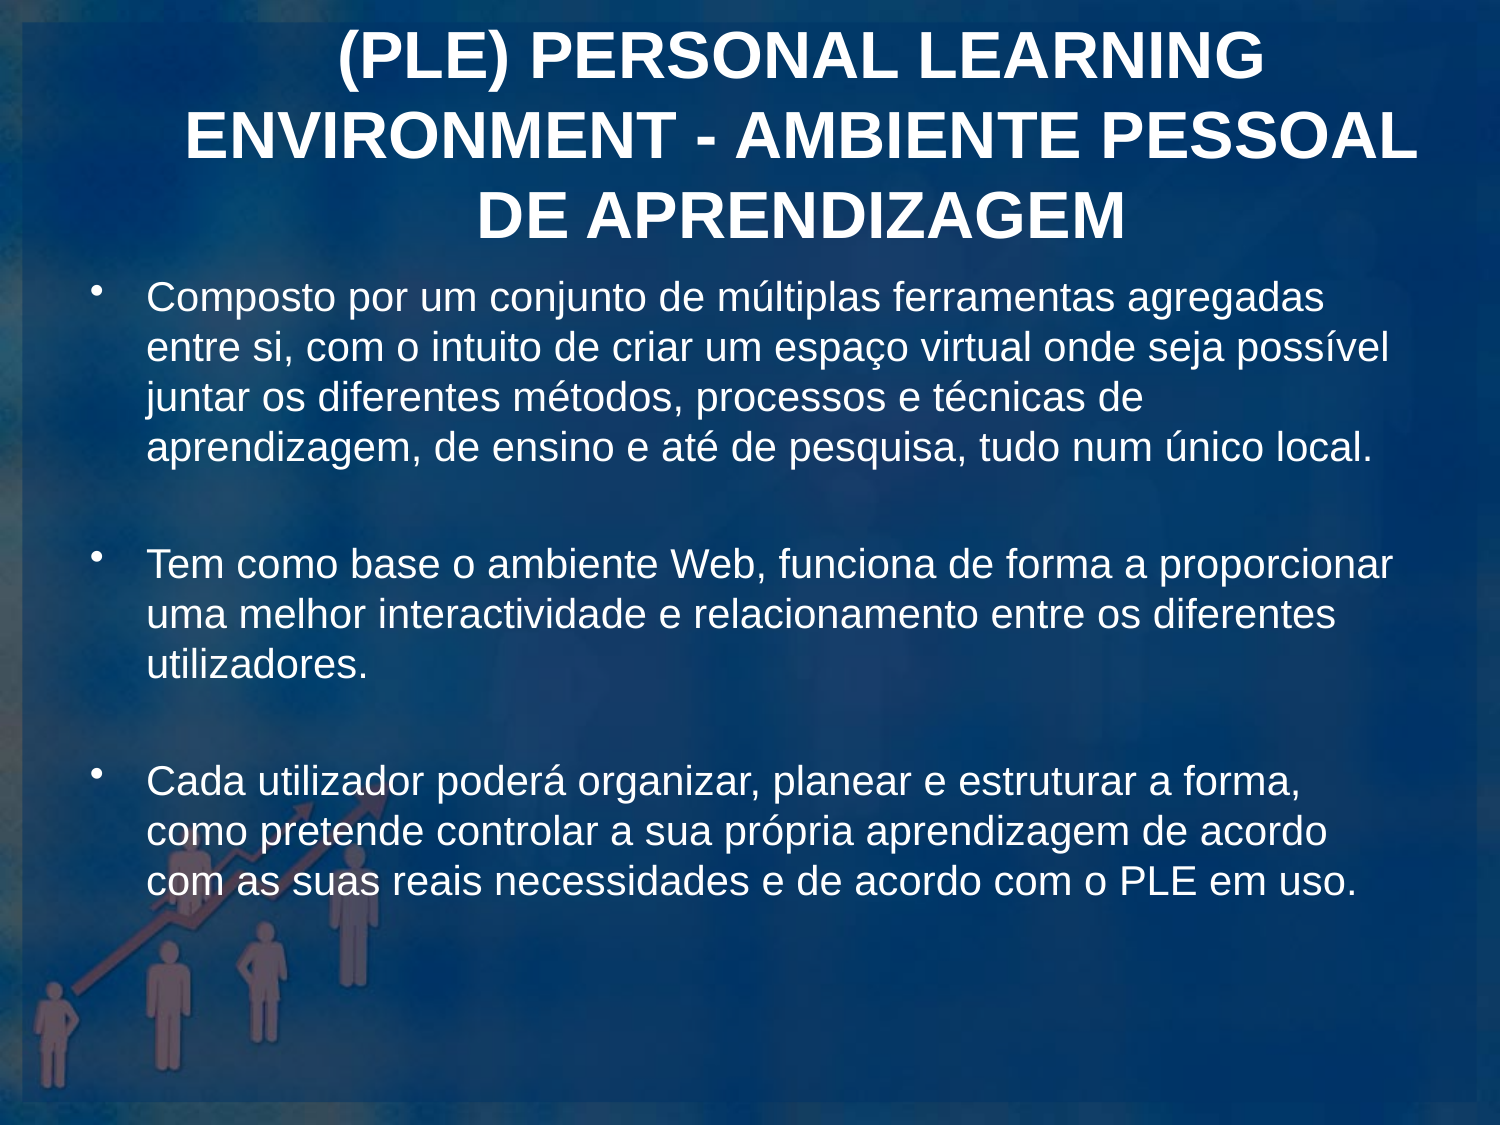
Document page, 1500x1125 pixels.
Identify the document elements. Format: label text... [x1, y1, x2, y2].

list Composto por um conjunto de múltiplas ferramentas agregadas entre si, com o intuito de criar um espaço virtual onde seja possível juntar os diferentes métodos, processos e técnicas de aprendizagem, de ensino e até de pesquisa, tudo num único local. Tem como base o ambiente Web, funciona de forma a proporcionar uma melhor interactividade e relacionamento entre os diferentes utilizadores. Cada utilizador poderá organizar, planear e estruturar a forma, como pretende controlar a sua própria aprendizagem de acordo com as suas reais necessidades e de acordo com o PLE em uso. [74, 262, 1425, 1006]
picture [0, 0, 1500, 1125]
title (PLE) Personal Learning Environment - Ambiente Pessoal de Aprendizagem [126, 151, 1477, 340]
